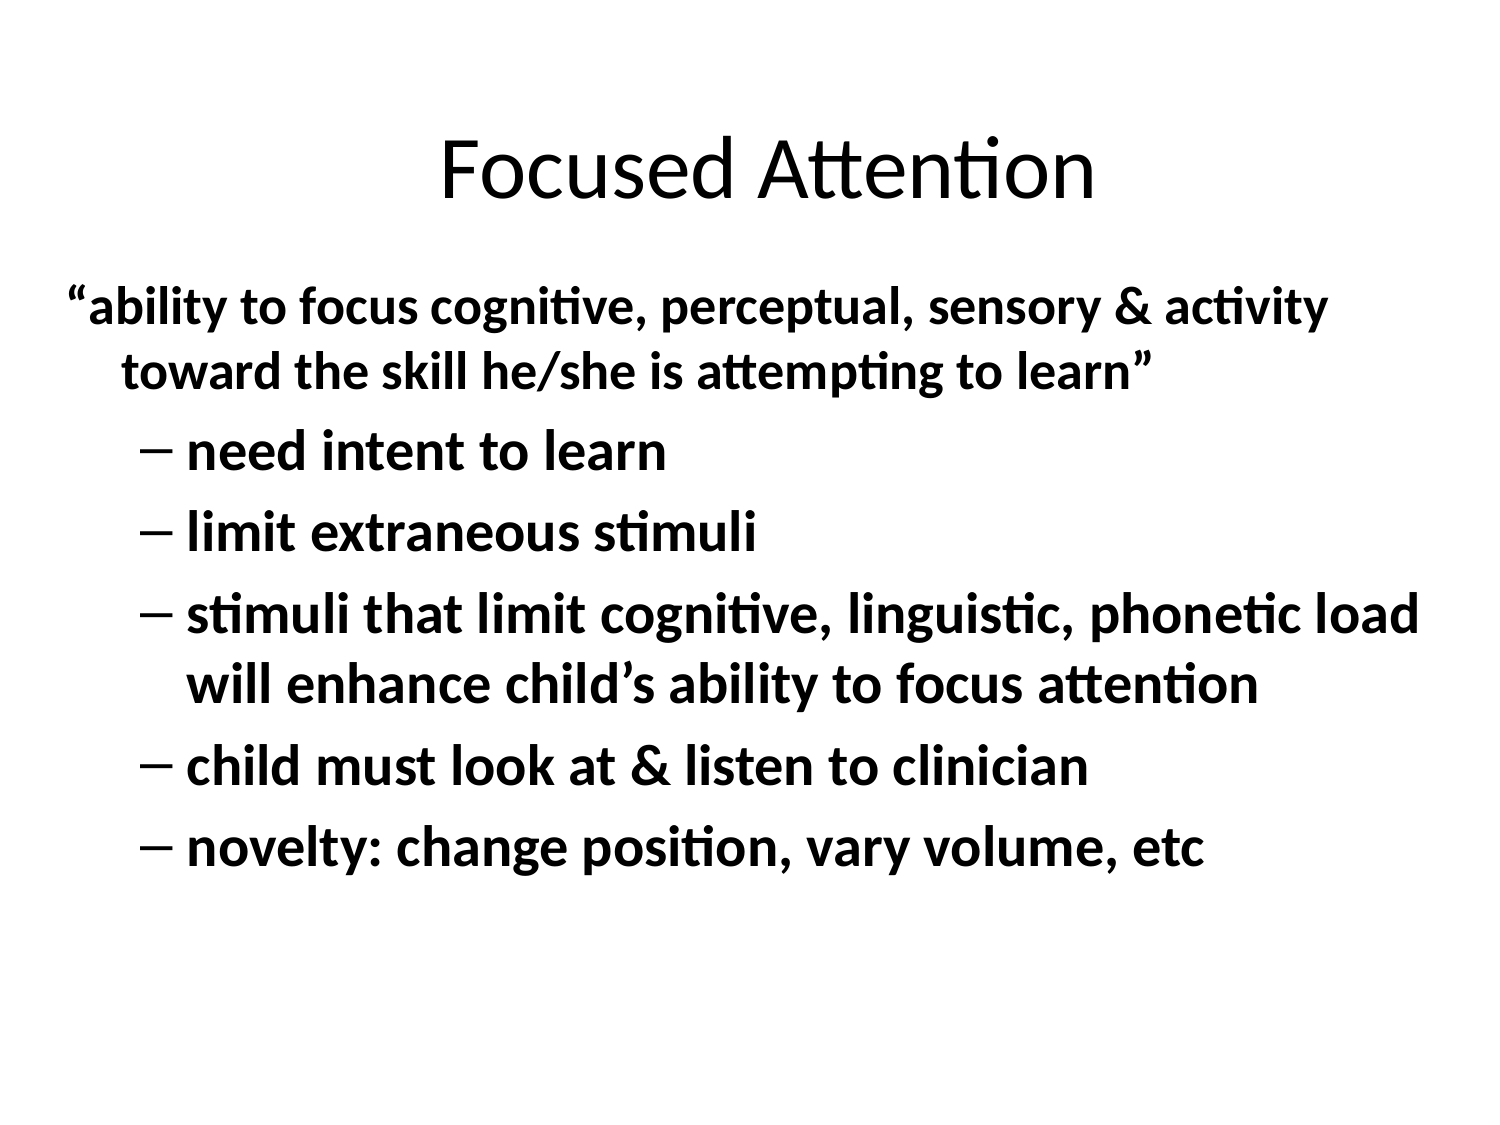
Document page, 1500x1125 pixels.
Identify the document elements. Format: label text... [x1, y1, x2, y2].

list “ability to focus cognitive, perceptual, sensory & activity toward the skill he/she is attempting to learn” need intent to learn limit extraneous stimuli stimuli that limit cognitive, linguistic, phonetic load will enhance child’s ability to focus attention child must look at & listen to clinician novelty: change position, vary volume, etc [50, 262, 1450, 1088]
title Focused Attention [137, 75, 1400, 250]
